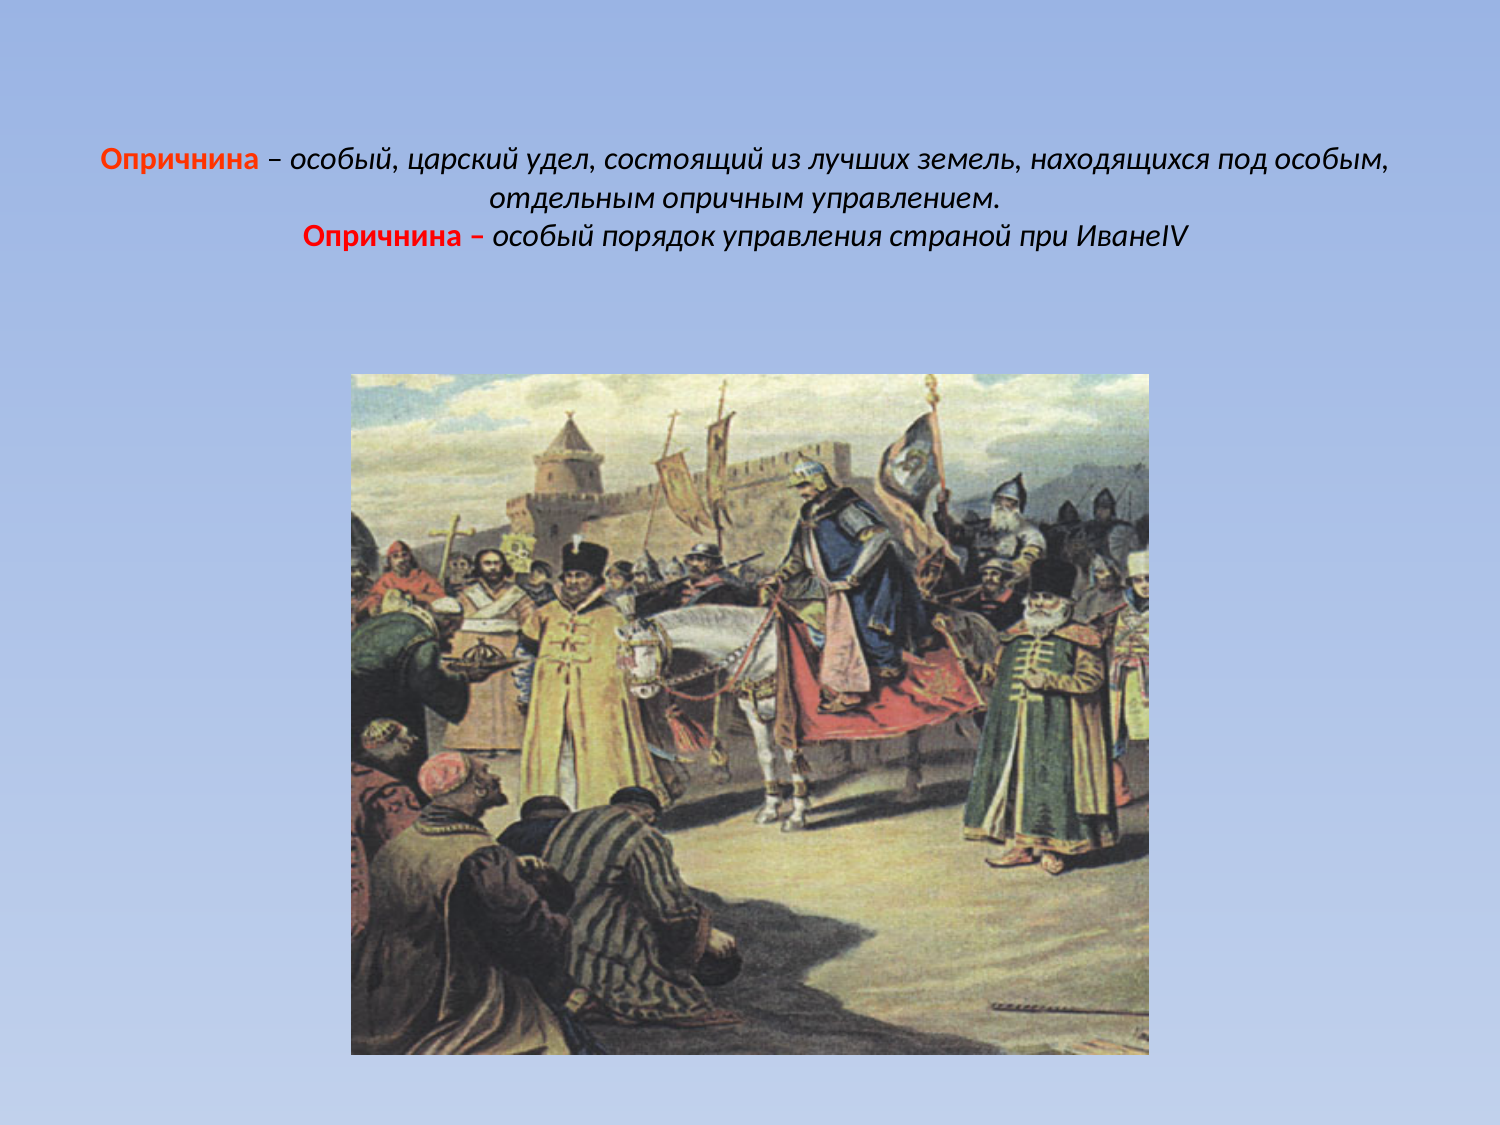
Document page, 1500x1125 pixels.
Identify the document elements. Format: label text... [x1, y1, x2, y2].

picture [351, 374, 1149, 1056]
title Опричнина – особый, царский удел, состоящий из лучших земель, находящихся под особым, отдельным опричным управлением. Опричнина – особый порядок управления страной при ИванеIV [70, 128, 1421, 317]
